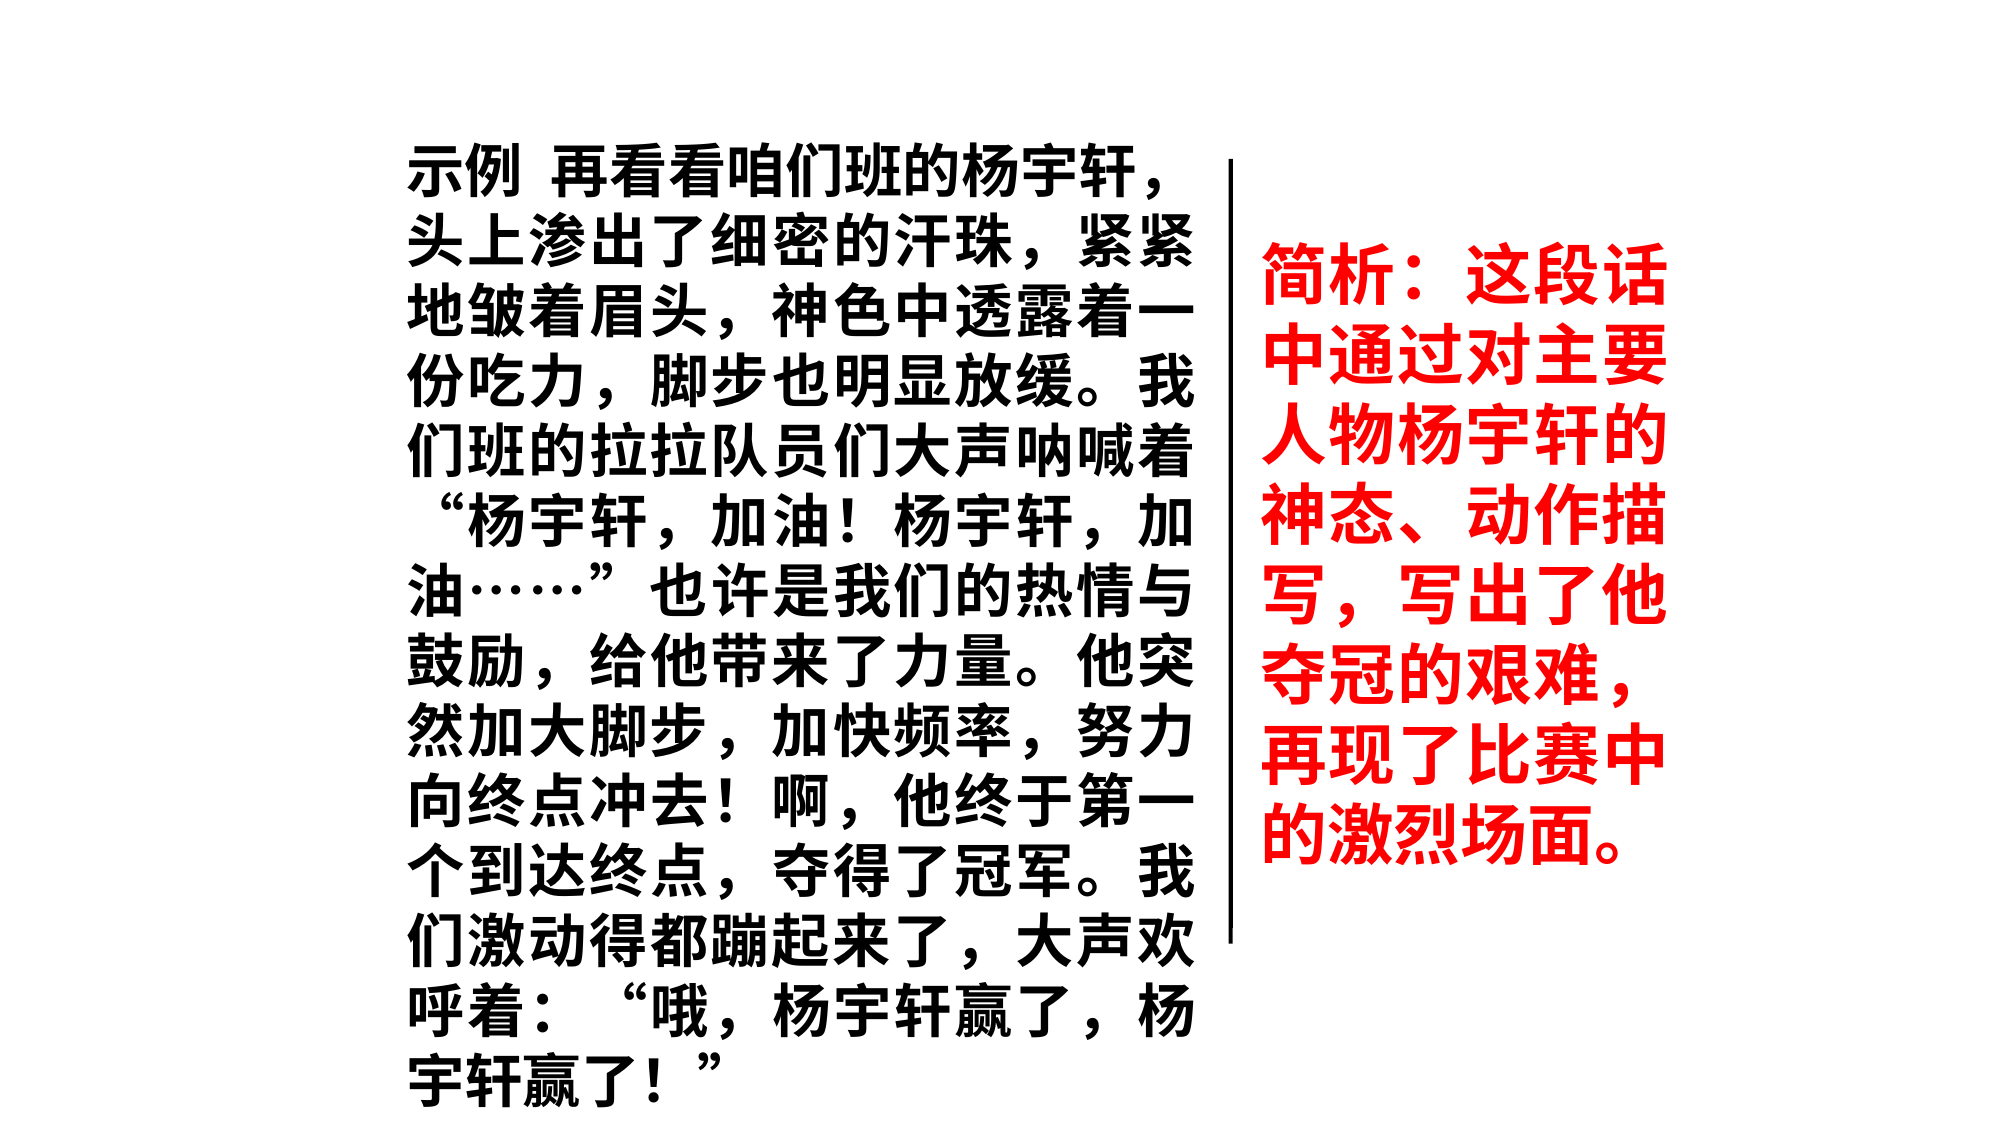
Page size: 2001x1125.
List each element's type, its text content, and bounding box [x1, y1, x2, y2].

text_box 简析：这段话中通过对主要人物杨宇轩的神态、动作描写，写出了他夺冠的艰难，再现了比赛中的激烈场面。 [1245, 225, 1684, 881]
text_box 示例 再看看咱们班的杨宇轩，头上渗出了细密的汗珠，紧紧地皱着眉头，神色中透露着一份吃力，脚步也明显放缓。我们班的拉拉队员们大声呐喊着“杨宇轩，加油！杨宇轩，加油……”也许是我们的热情与鼓励，给他带来了力量。他突然加大脚步，加快频率，努力向终点冲去！啊，他终于第一个到达终点，夺得了冠军。我们激动得都蹦起来了，大声欢呼着：“哦，杨宇轩赢了，杨宇轩赢了！” [391, 127, 1211, 1122]
